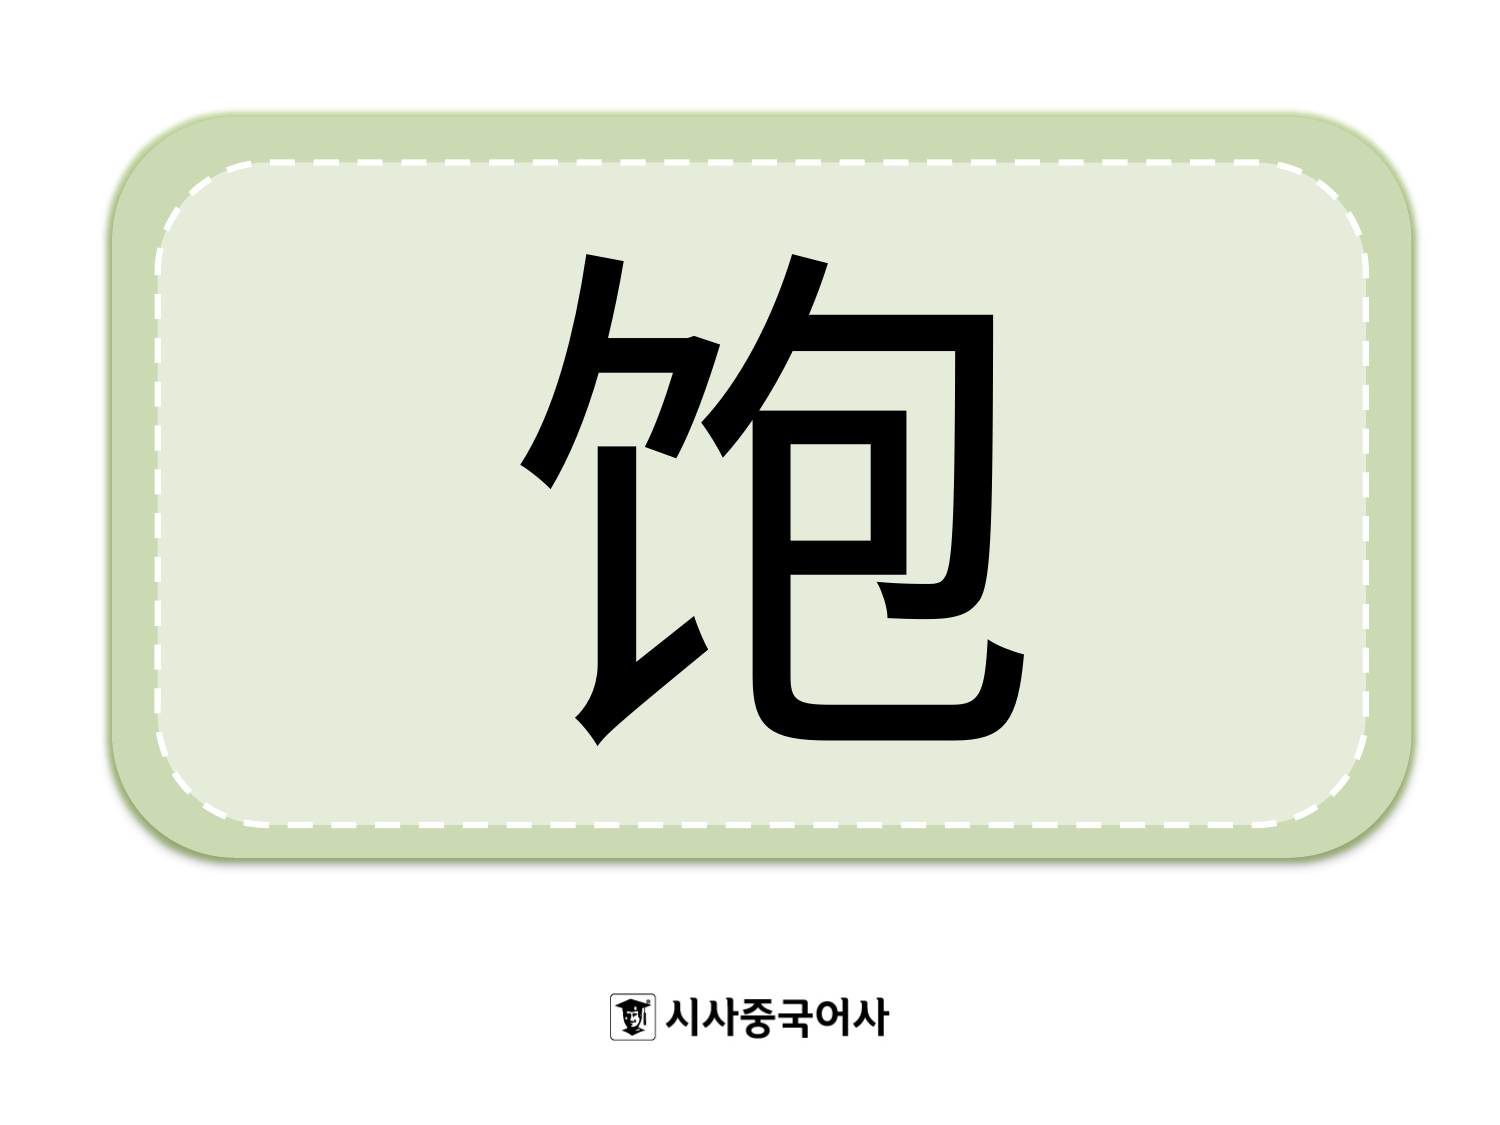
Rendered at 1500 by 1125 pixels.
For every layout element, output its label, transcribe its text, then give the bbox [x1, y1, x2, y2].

text_box 饱 [171, 160, 1380, 824]
picture [602, 987, 898, 1047]
